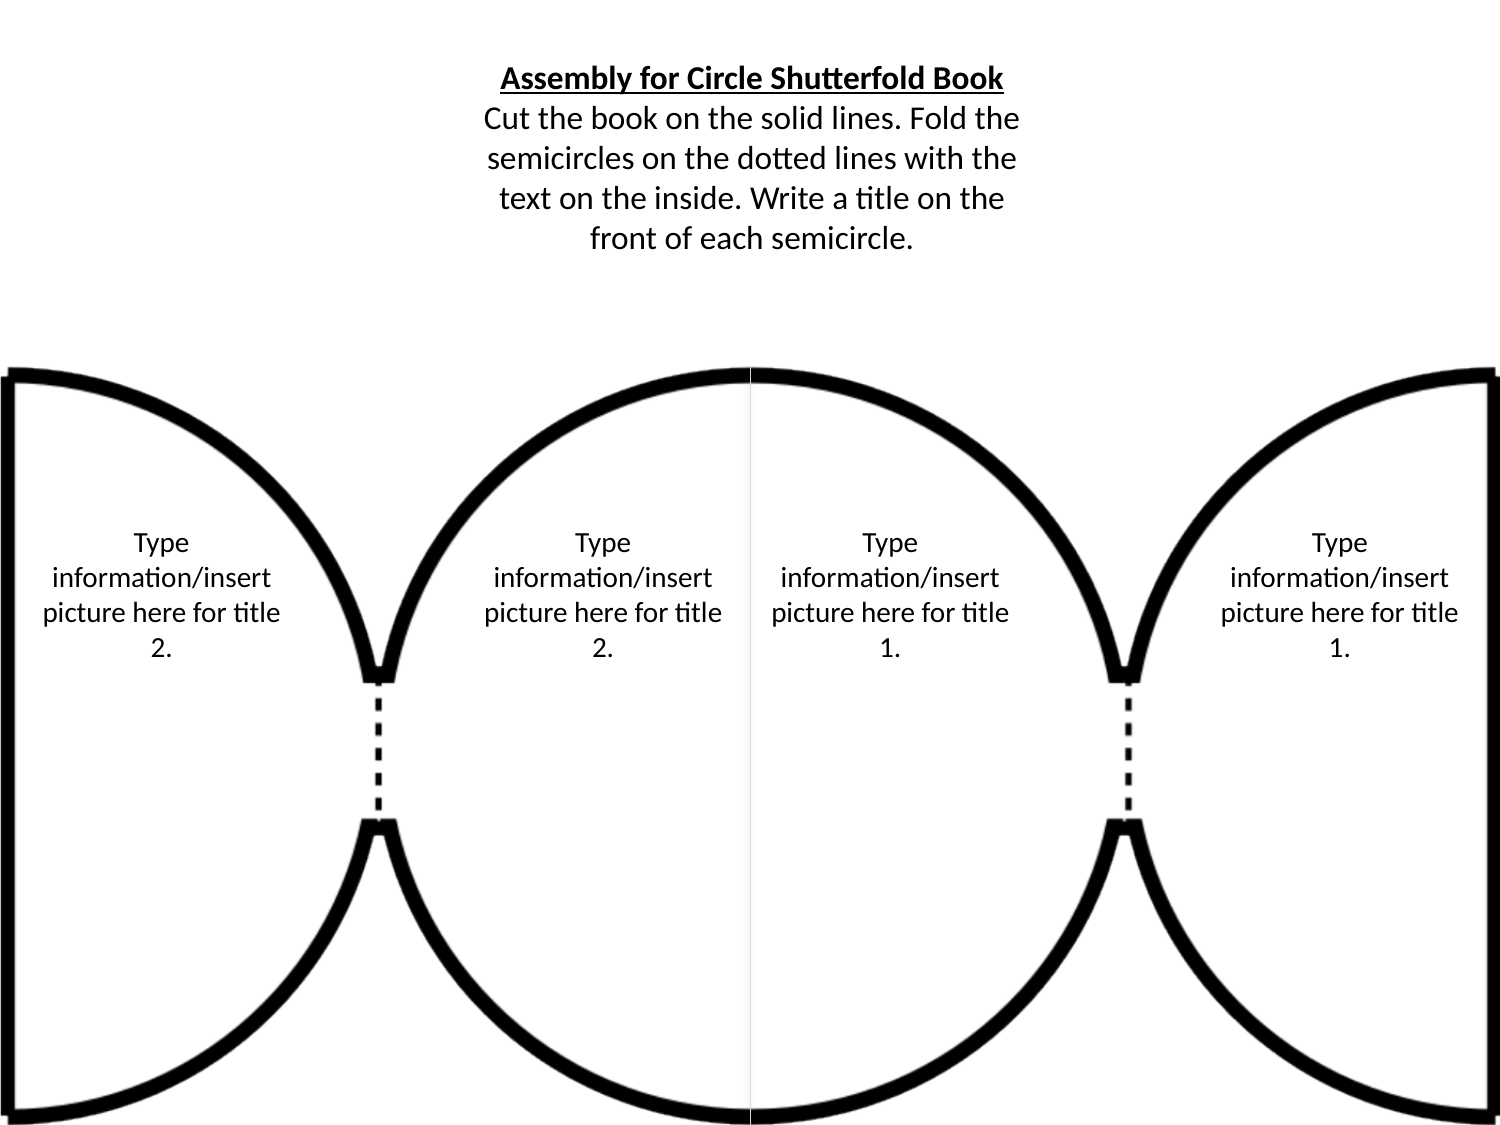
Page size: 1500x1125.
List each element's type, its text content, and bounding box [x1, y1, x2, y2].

picture [2, 0, 1500, 1125]
text_box Type information/insert picture here for title 2. [21, 515, 302, 671]
text_box Type information/insert picture here for title 1. [1199, 515, 1481, 671]
